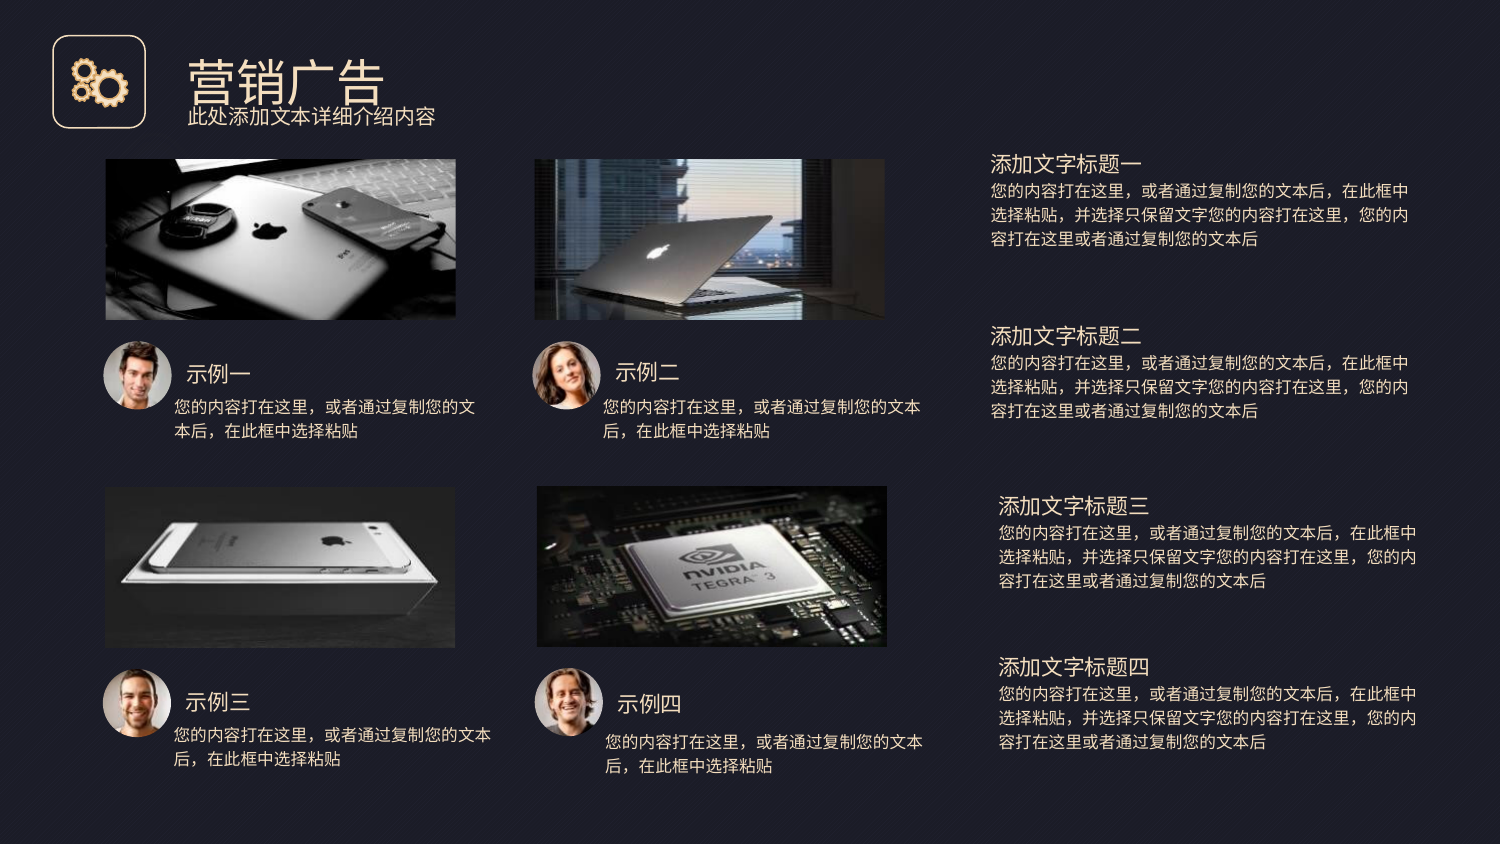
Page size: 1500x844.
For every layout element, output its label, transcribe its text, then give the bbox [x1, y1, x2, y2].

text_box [975, 138, 1435, 784]
text_box [104, 158, 458, 322]
text_box 此处添加文本详细介绍内容 [172, 91, 457, 134]
text_box [535, 485, 889, 649]
text_box 营销广告 [171, 32, 404, 119]
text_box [103, 341, 492, 449]
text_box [534, 667, 948, 784]
text_box [103, 485, 457, 650]
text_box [52, 35, 146, 129]
text_box [533, 158, 887, 322]
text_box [532, 341, 946, 449]
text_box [102, 668, 516, 777]
